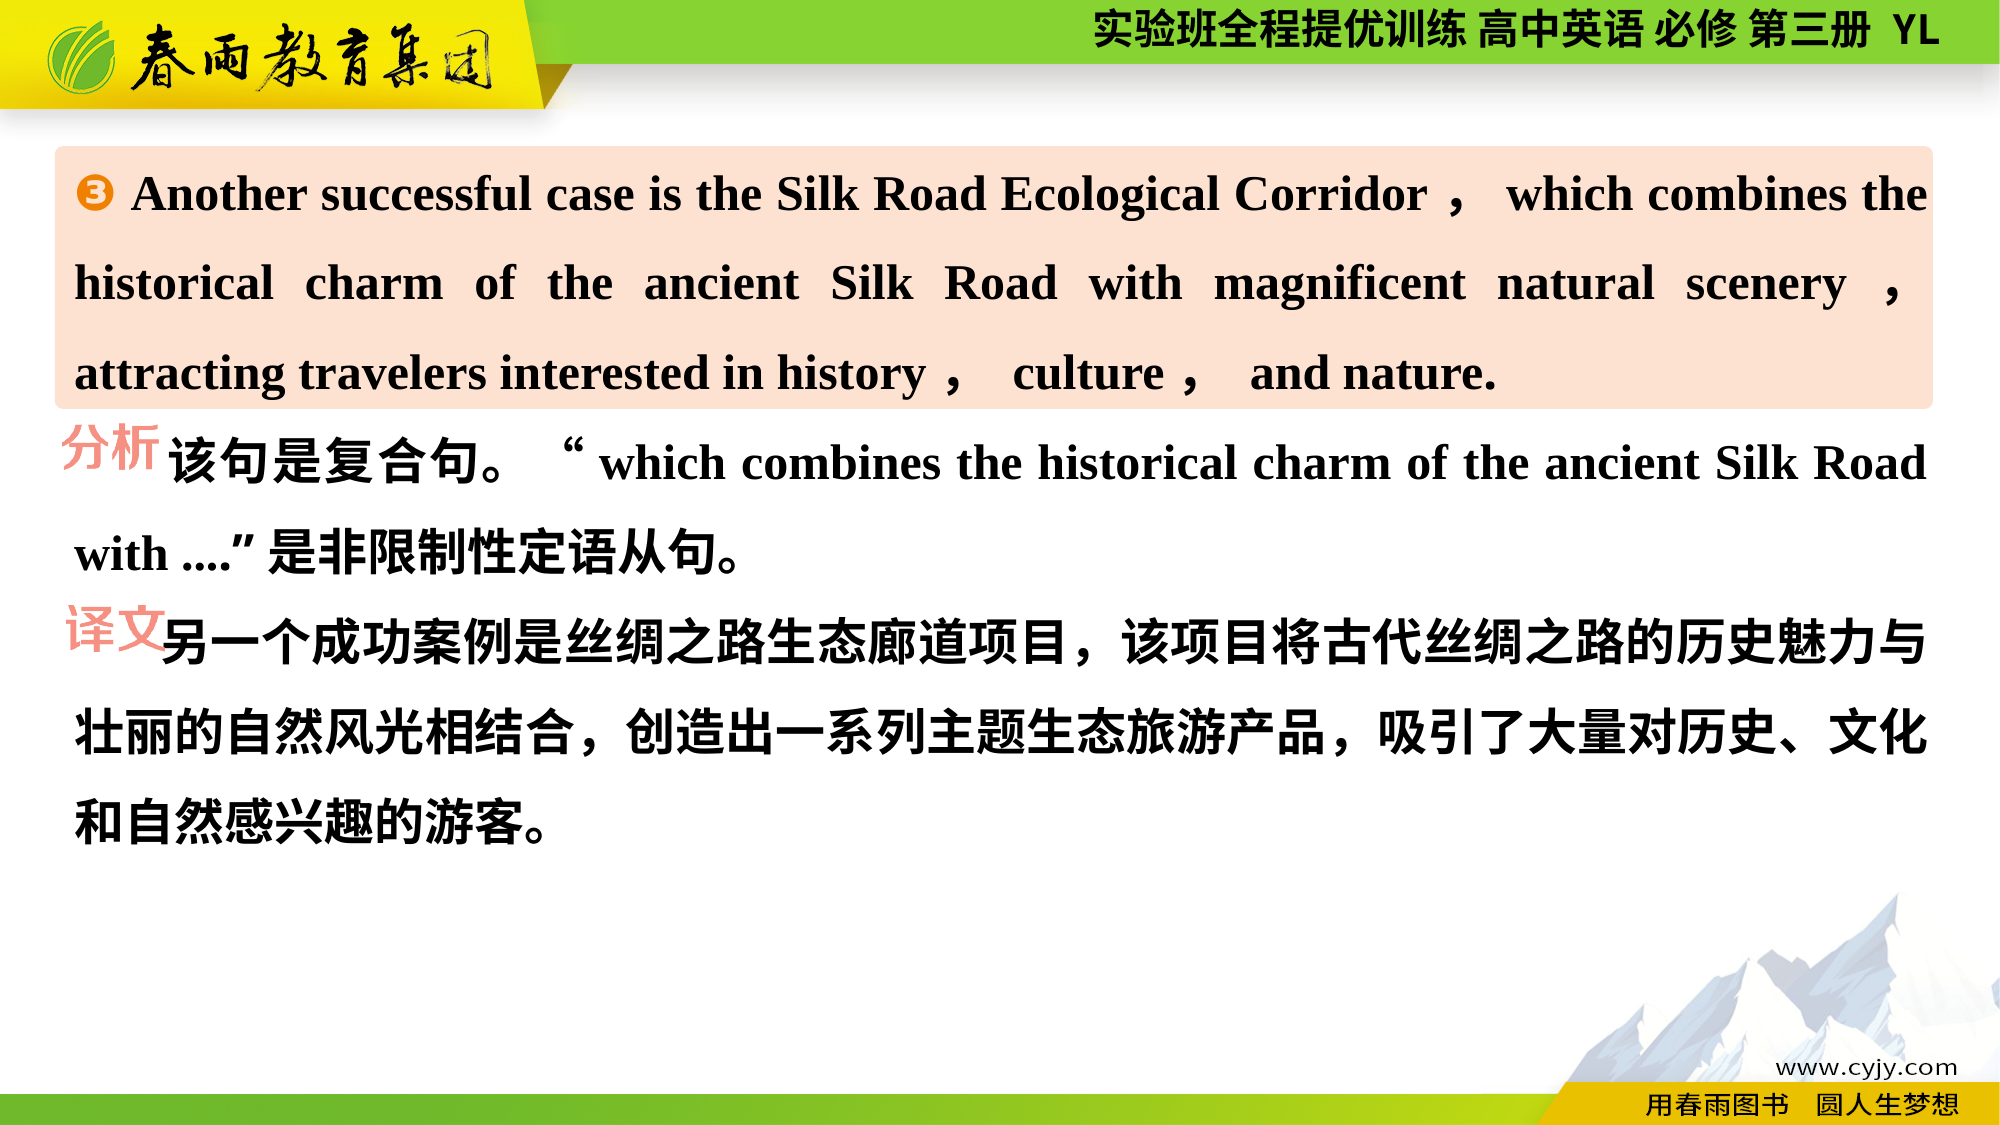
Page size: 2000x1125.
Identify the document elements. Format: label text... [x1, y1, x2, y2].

text_box [54, 147, 59, 408]
list ❸ Another successful case is the Silk Road Ecological Corridor，which combines the historical charm of the ancient Silk Road with magnificent natural scenery， attracting travelers interested in history， culture， and nature. 该句是复合句。“which combines the historical charm of the ancient Silk Road with ....”是非限制性定语从句。 另一个成功案例是丝绸之路生态廊道项目，该项目将古代丝绸之路的历史魅力与壮丽的自然风光相结合，创造出一系列主题生态旅游产品，吸引了大量对历史、文化和自然感兴趣的游客。 [59, 122, 1944, 865]
picture [0, 0, 2000, 1125]
